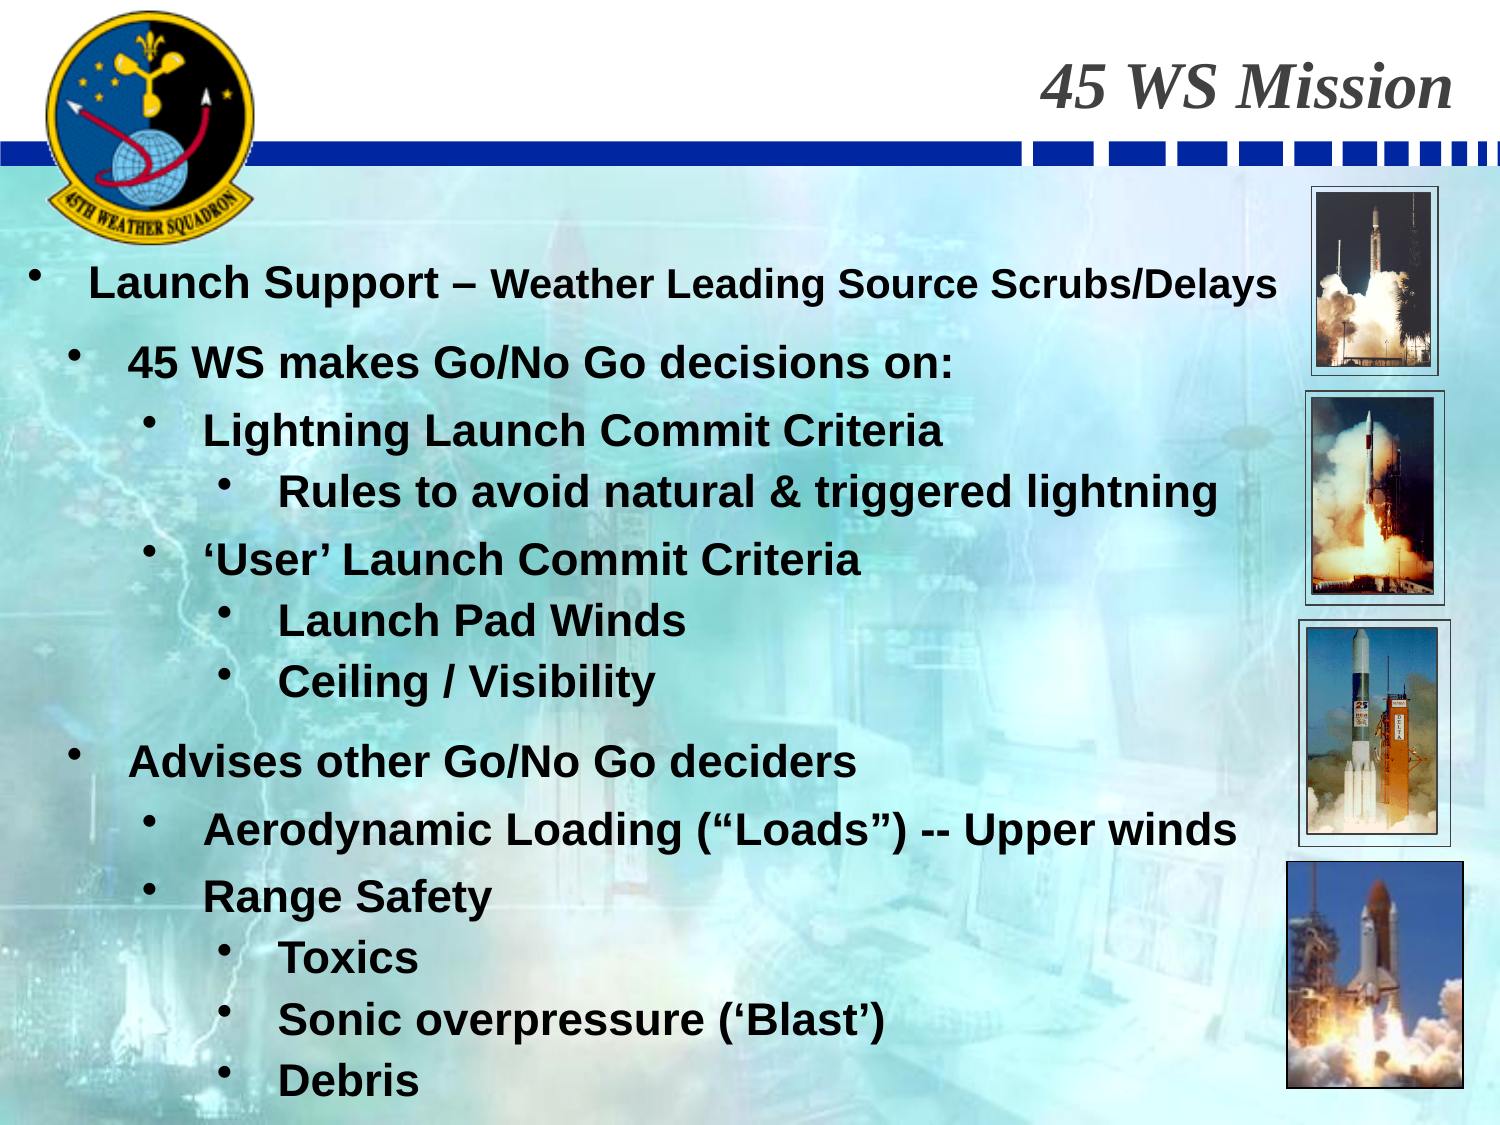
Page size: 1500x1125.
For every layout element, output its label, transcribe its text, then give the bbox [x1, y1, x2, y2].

picture [0, 7, 1500, 1125]
text_box 45 WS Mission [1026, 34, 1475, 129]
